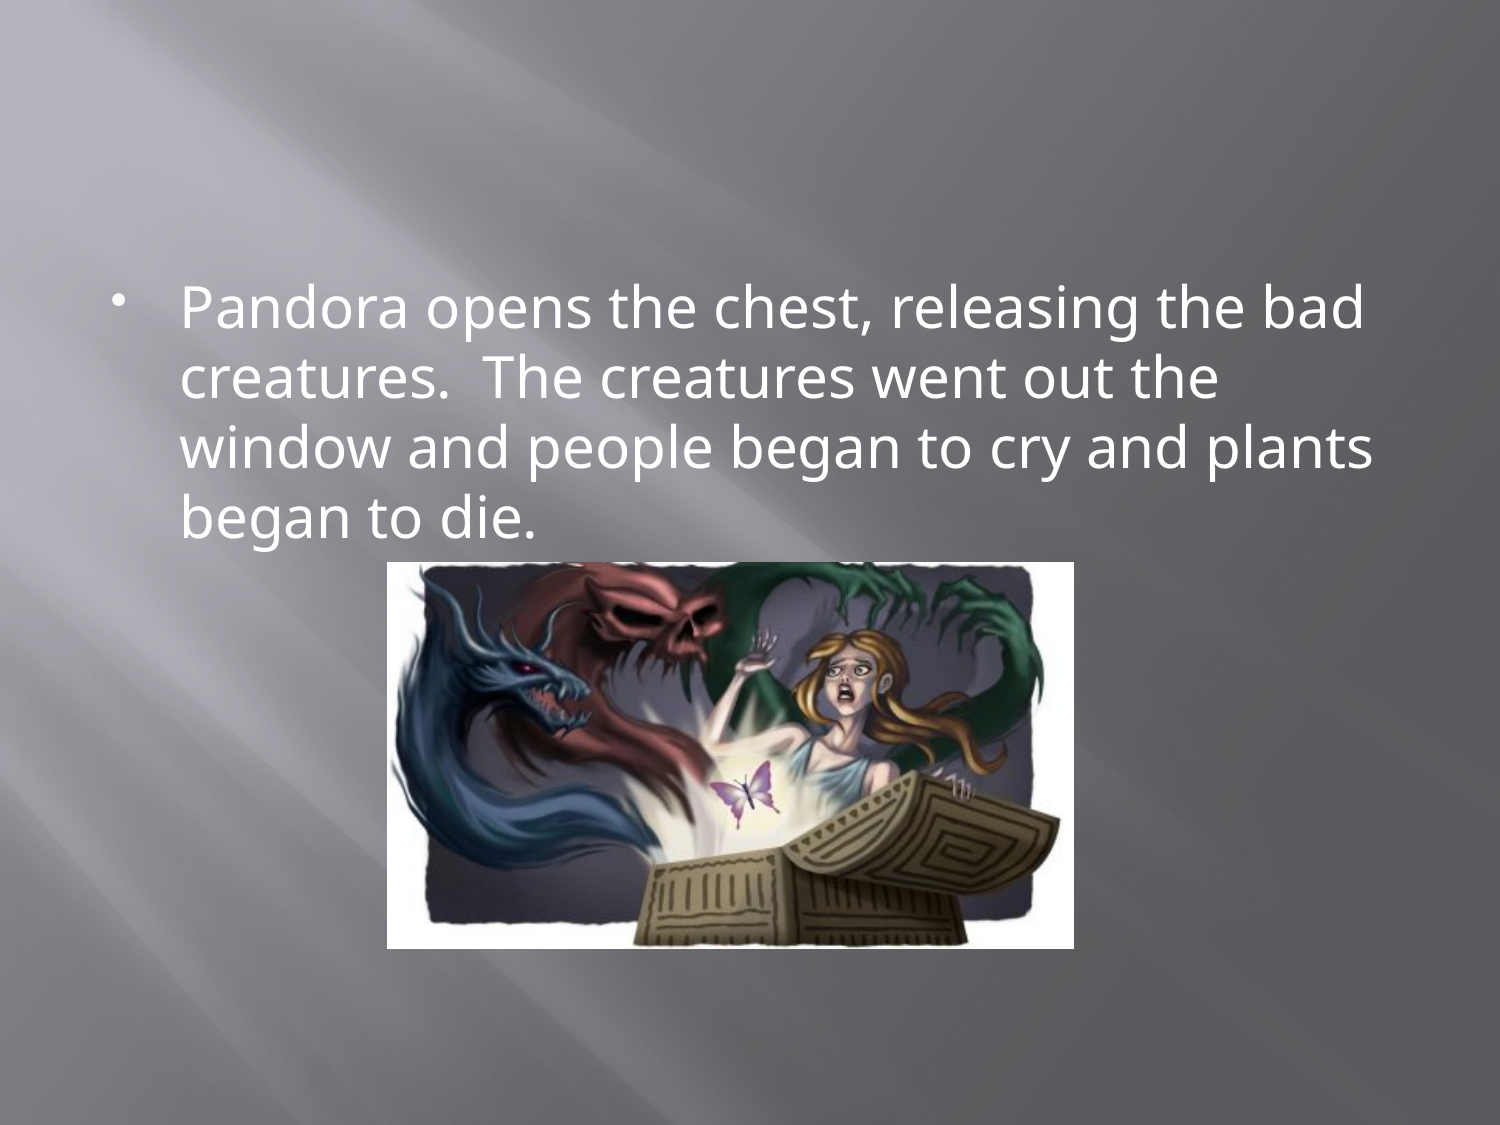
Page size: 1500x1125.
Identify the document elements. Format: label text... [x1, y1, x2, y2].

picture [387, 562, 1074, 949]
list Pandora opens the chest, releasing the bad creatures. The creatures went out the window and people began to cry and plants began to die. [75, 262, 1425, 1035]
